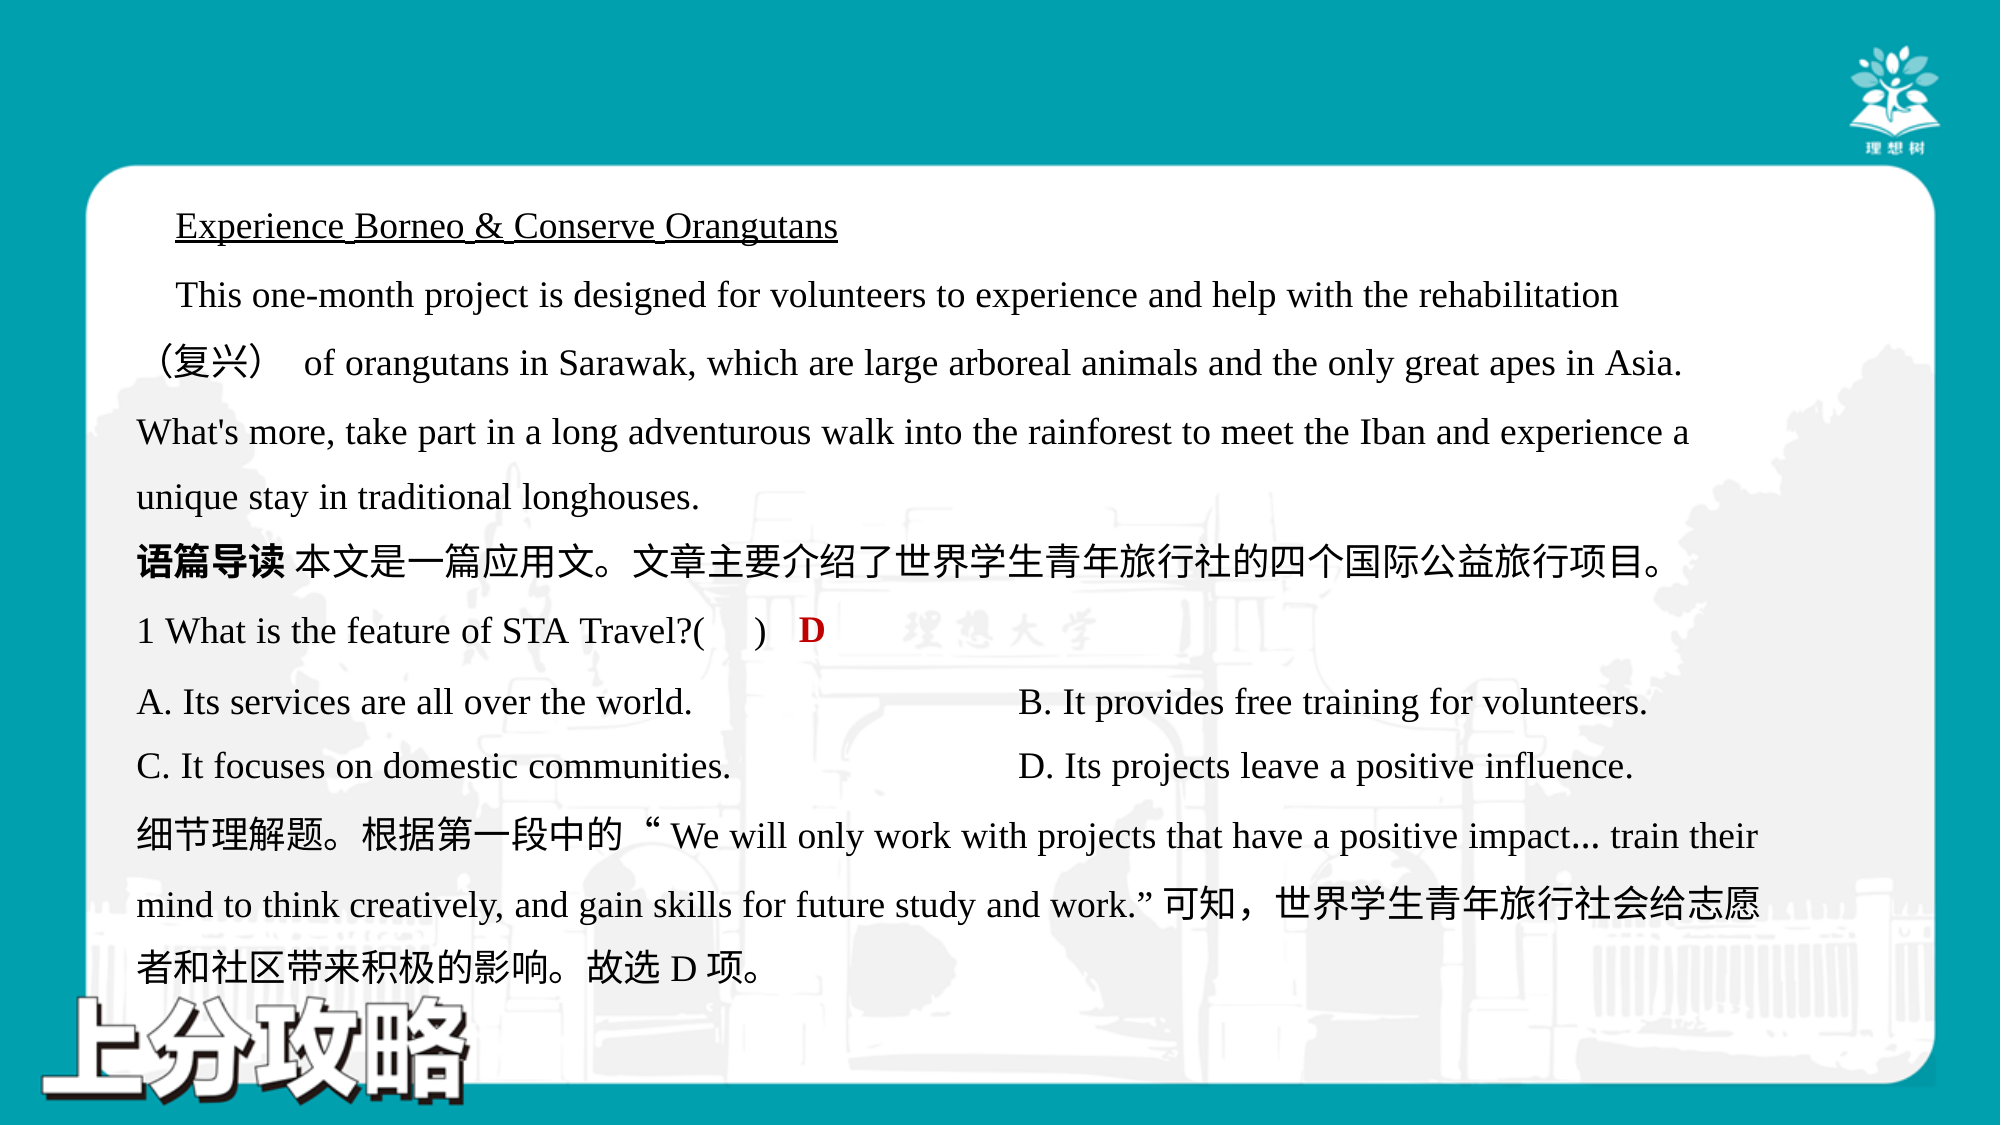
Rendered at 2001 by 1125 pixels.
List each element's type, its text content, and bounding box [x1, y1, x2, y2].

text_box 细节理解题。根据第一段中的“We will only work with projects that have a positive impact… train their mind to think creatively, and gain skills for future study and work.”可知，世界学生青年旅行社会给志愿 者和社区带来积极的影响。故选D项。 [136, 787, 1865, 983]
text_box Experience Borneo & Conserve Orangutans This one-month project is designed for volunteers to experience and help with the rehabilitation （复兴） of orangutans in Sarawak, which are large arboreal animals and the only great apes in Asia. What's more, take part in a long adventurous walk into the rainforest to meet the Iban and experience a unique stay in traditional longhouses. [136, 177, 1865, 510]
text_box 语篇导读 本文是一篇应用文。文章主要介绍了世界学生青年旅行社的四个国际公益旅行项目。 [136, 515, 1865, 575]
text_box D [785, 583, 840, 643]
picture [0, 0, 2000, 1125]
text_box A. Its services are all over the world. B. It provides free training for volunteers. C. It focuses on domestic communities. D. Its projects leave a positive influence. [136, 652, 1865, 780]
text_box 1 What is the feature of STA Travel?( ) [136, 583, 1865, 644]
